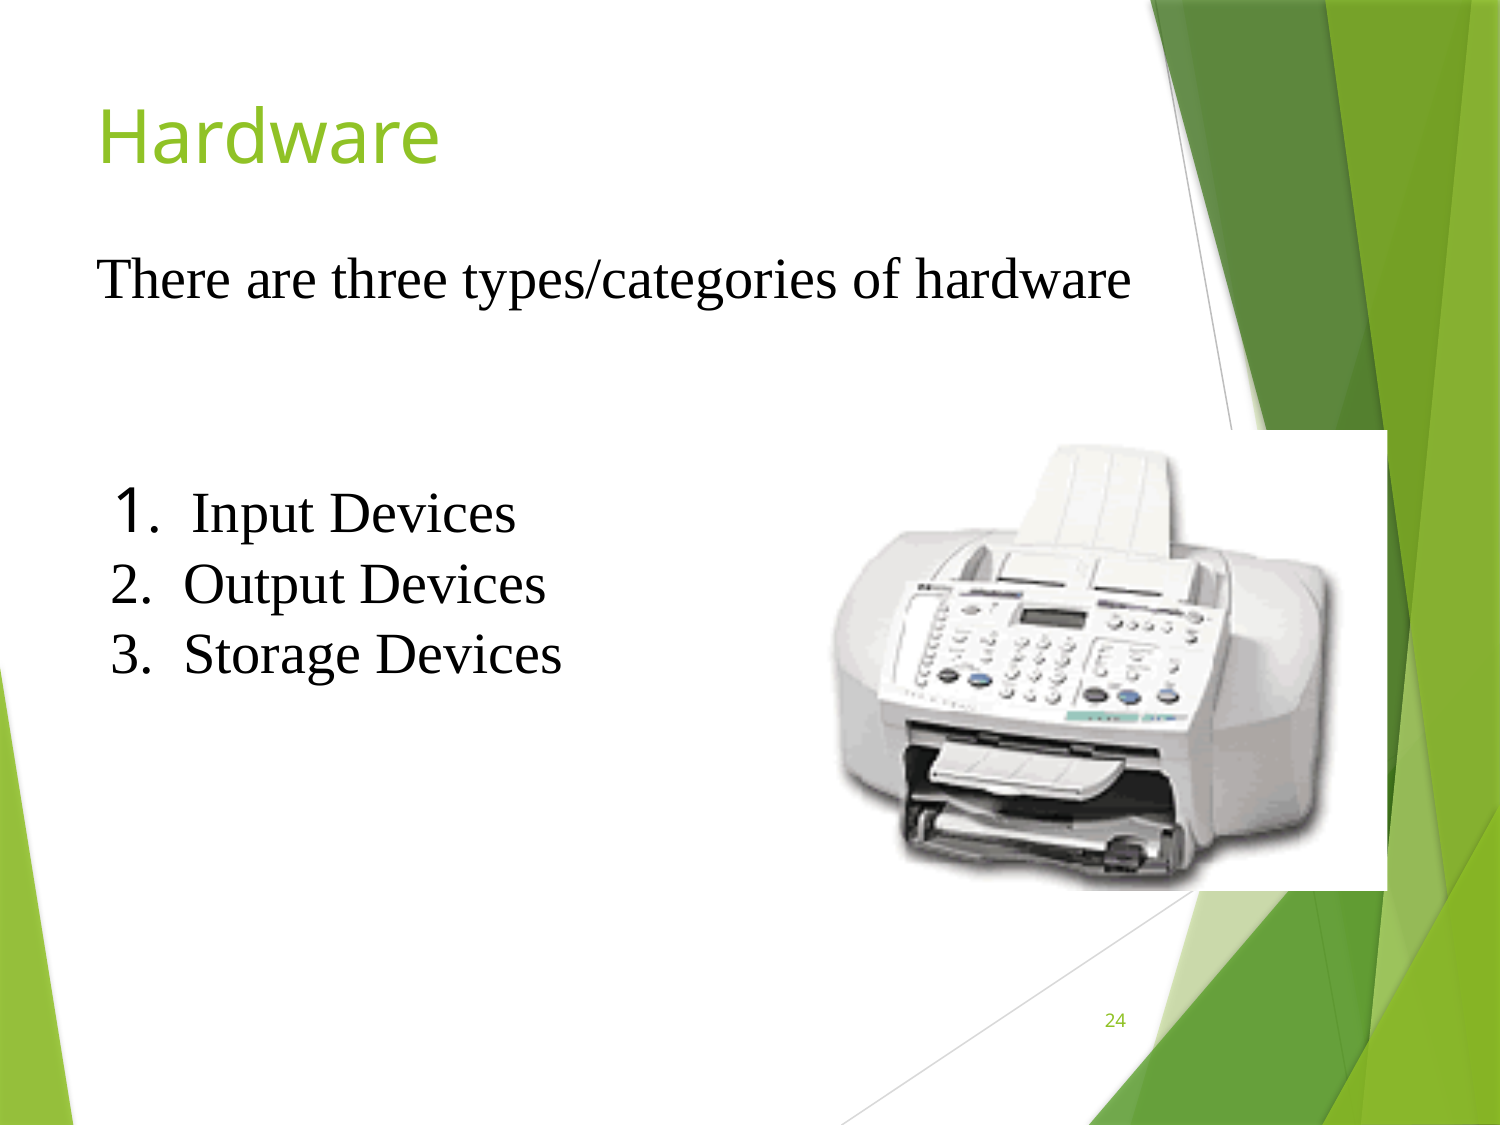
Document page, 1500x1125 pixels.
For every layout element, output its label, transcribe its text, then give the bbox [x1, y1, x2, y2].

title Hardware [81, 80, 1239, 233]
text_box There are three types/categories of hardware [81, 233, 1369, 388]
slide_number 24 [1057, 991, 1142, 1051]
text_box 1. Input Devices 2. Output Devices 3. Storage Devices [81, 463, 744, 693]
picture [774, 428, 1388, 892]
